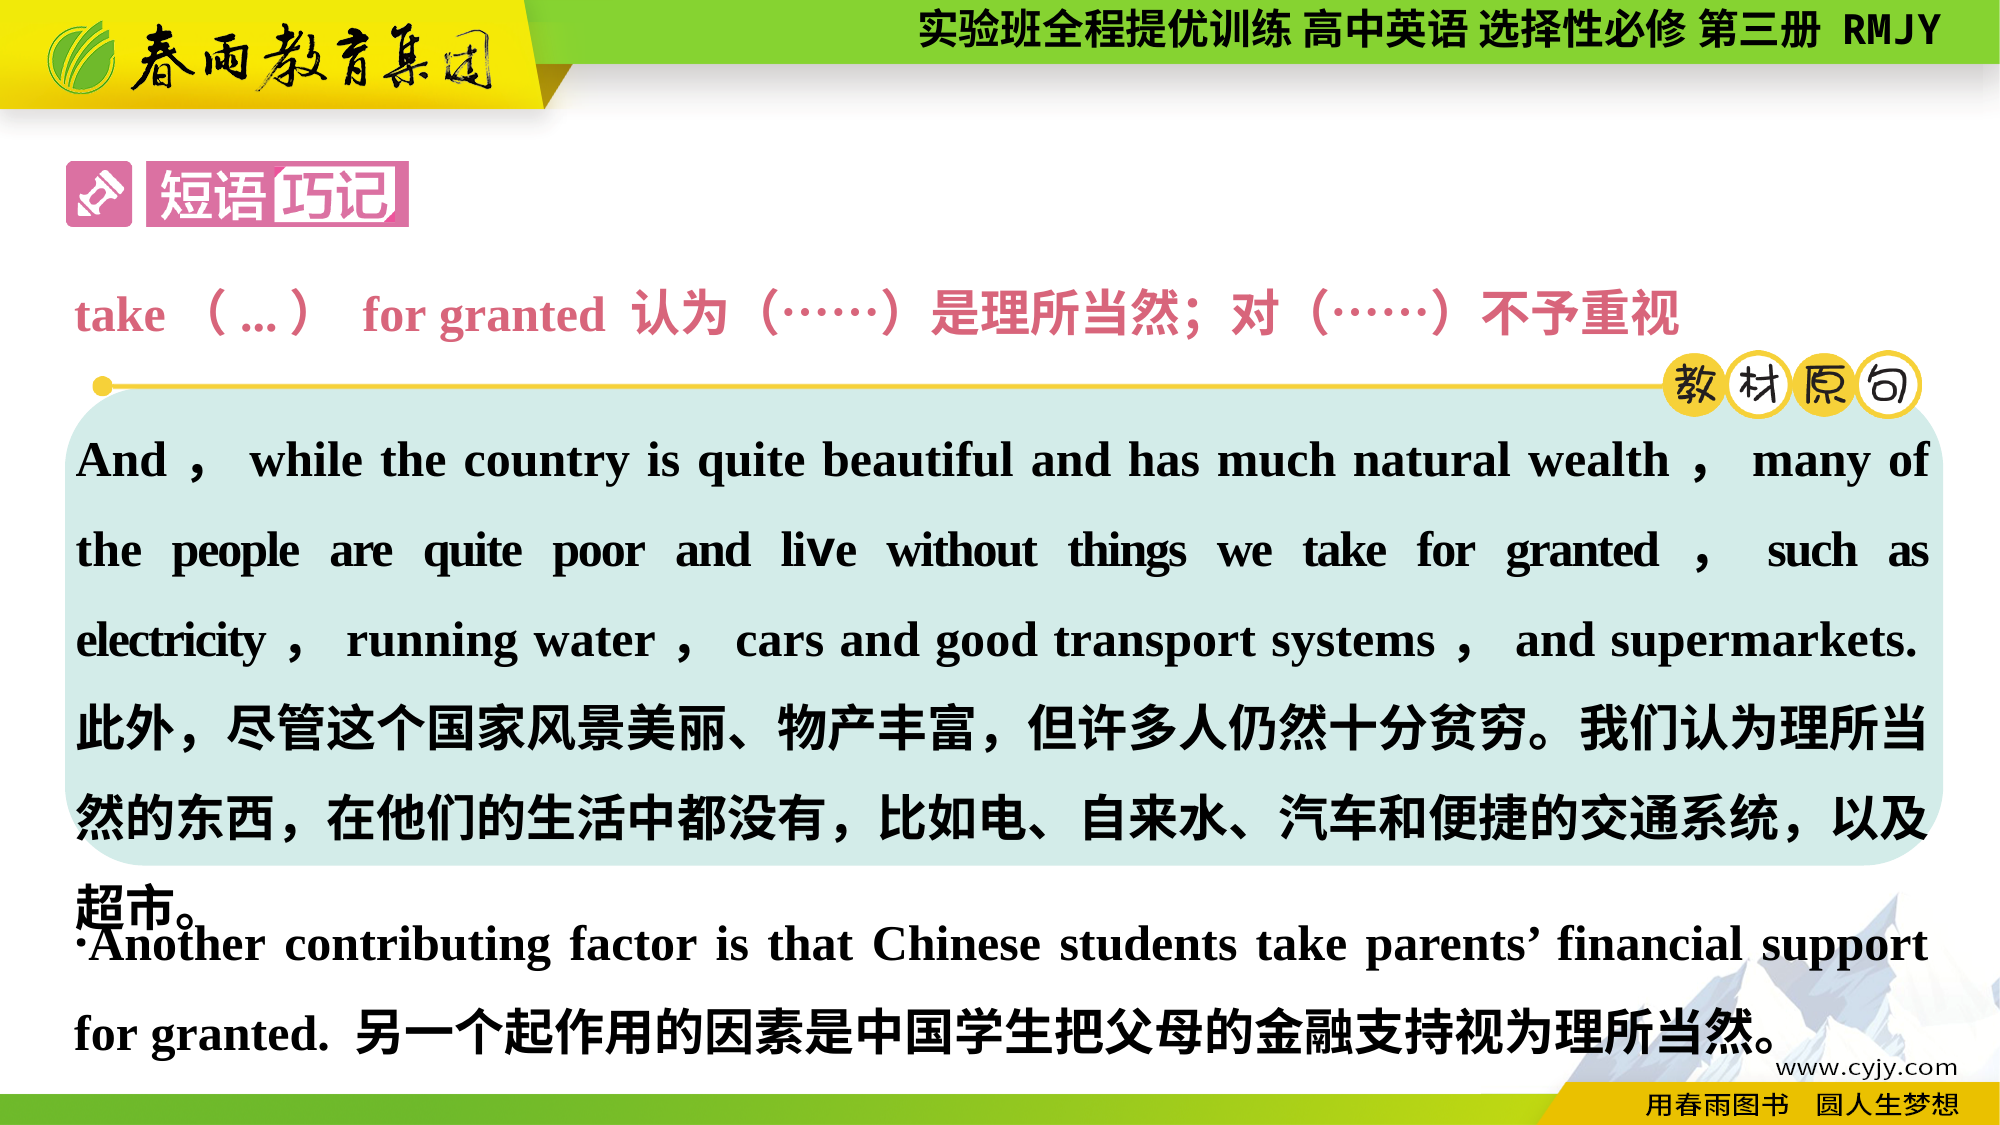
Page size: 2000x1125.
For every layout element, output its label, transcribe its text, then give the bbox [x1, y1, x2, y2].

list take（...） for granted 认为（……）是理所当然；对（……）不予重视 [59, 243, 1944, 339]
picture [0, 0, 2000, 1125]
text_box And，while the country is quite beautiful and has much natural wealth，many of the people are quite poor and live without things we take for granted，such as electricity，running water，cars and good transport systems，and supermarkets.此外，尽管这个国家风景美丽、物产丰富，但许多人仍然十分贫穷。我们认为理所当然的东西，在他们的生活中都没有，比如电、自来水、汽车和便捷的交通系统，以及超市。 [60, 389, 1945, 945]
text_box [92, 349, 1923, 449]
text_box ·Another contributing factor is that Chinese students take parents’ financial support for granted. 另一个起作用的因素是中国学生把父母的金融支持视为理所当然。 [59, 873, 1944, 1069]
